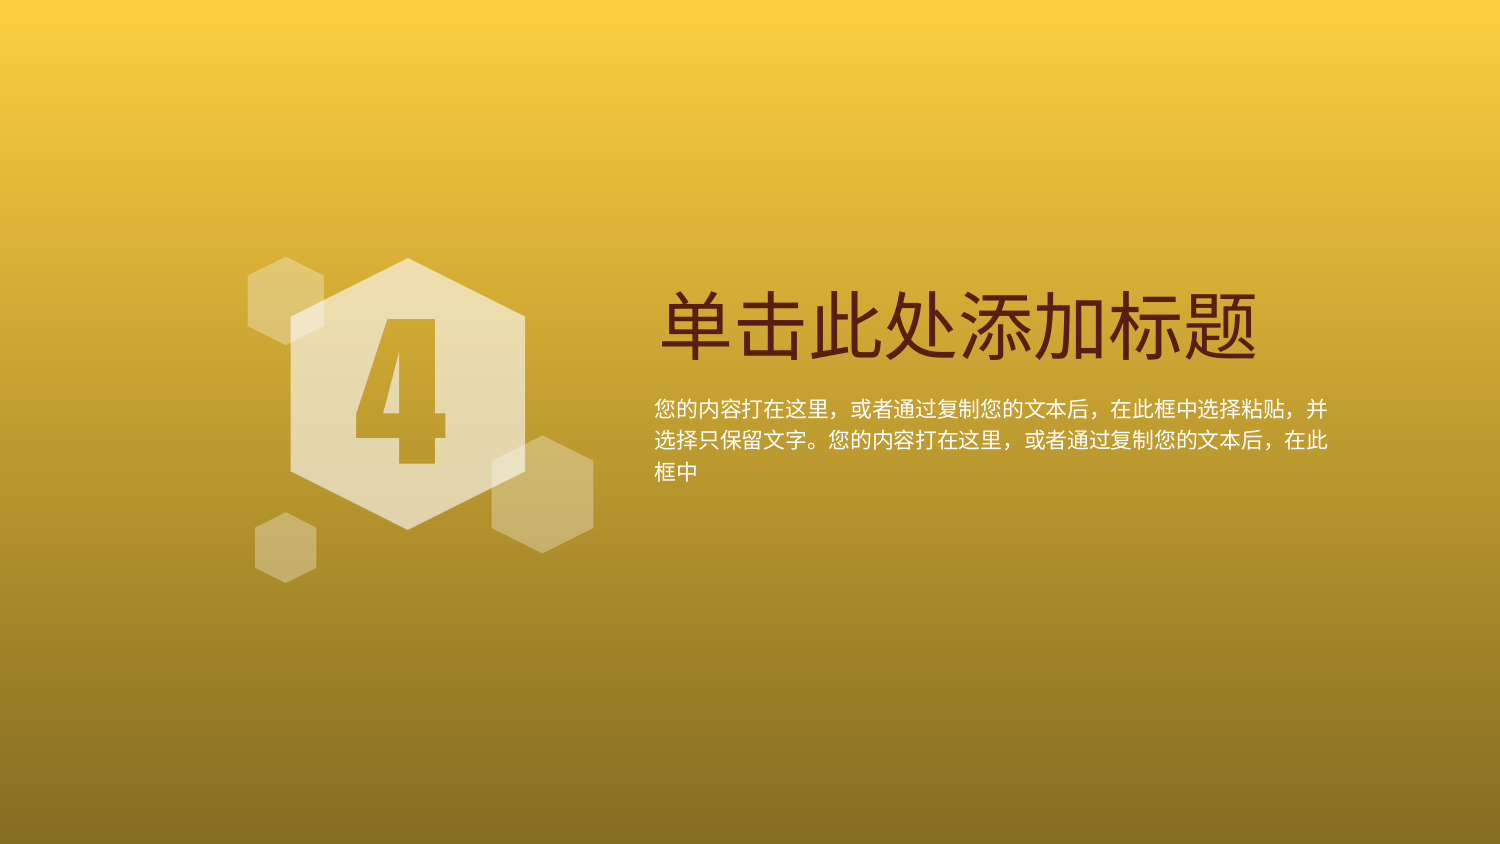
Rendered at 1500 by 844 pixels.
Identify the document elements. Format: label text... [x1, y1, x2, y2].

text_box 单击此处添加标题 [643, 272, 1321, 378]
text_box [290, 258, 526, 530]
text_box [254, 511, 318, 585]
text_box [490, 434, 595, 555]
text_box [246, 255, 325, 347]
text_box 您的内容打在这里，或者通过复制您的文本后，在此框中选择粘贴，并选择只保留文字。您的内容打在这里，或者通过复制您的文本后，在此框中 [643, 384, 1344, 490]
